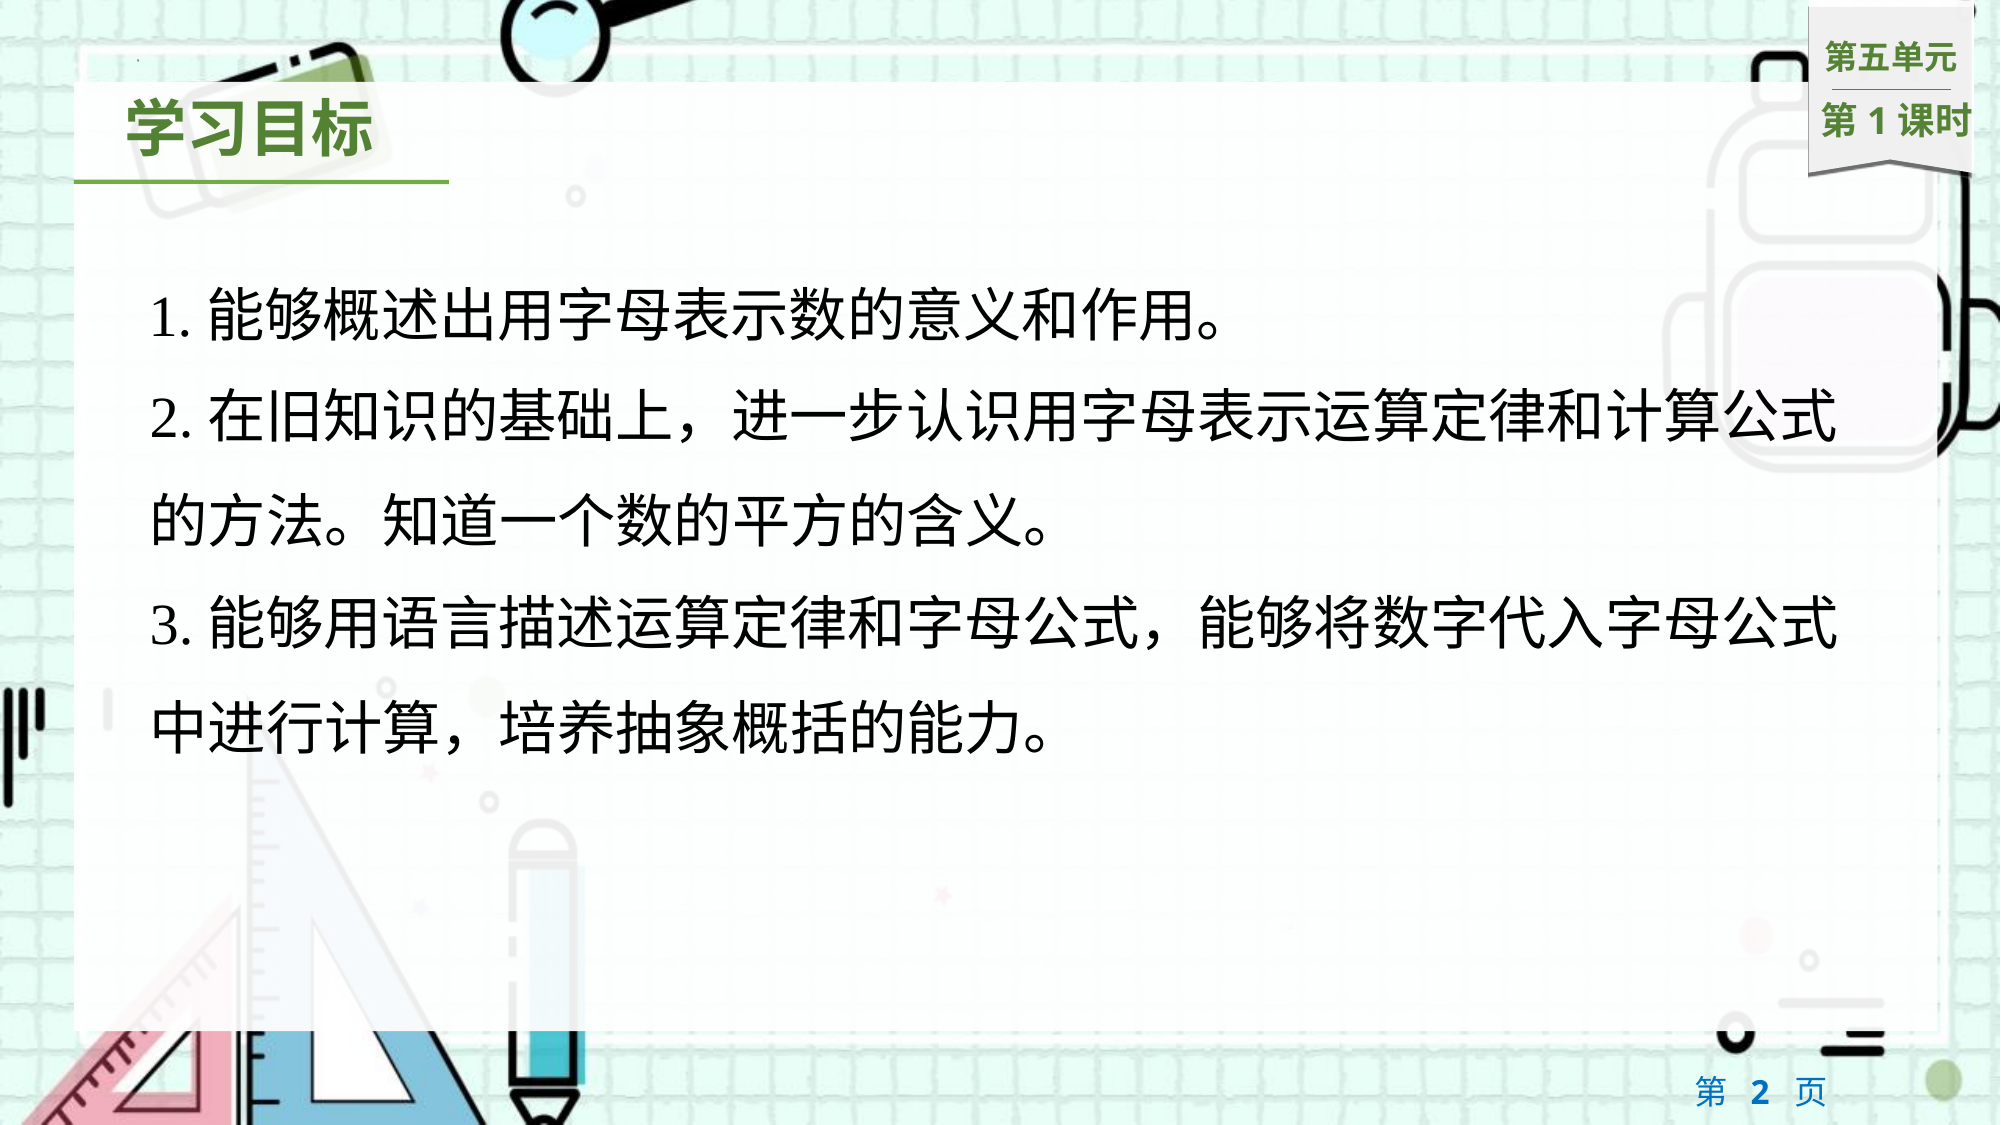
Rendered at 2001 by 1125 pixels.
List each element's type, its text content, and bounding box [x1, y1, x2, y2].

text_box 1.能够概述出用字母表示数的意义和作用。 [148, 243, 1255, 349]
text_box 3.能够用语言描述运算定律和字母公式，能够将数字代入字母公式中进行计算，培养抽象概括的能力。 [149, 551, 1855, 762]
text_box 2.在旧知识的基础上，进一步认识用字母表示运算定律和计算公式的方法。知道一个数的平方的含义。 [149, 344, 1855, 551]
picture [1938, 168, 1971, 176]
picture [0, 0, 2000, 1125]
